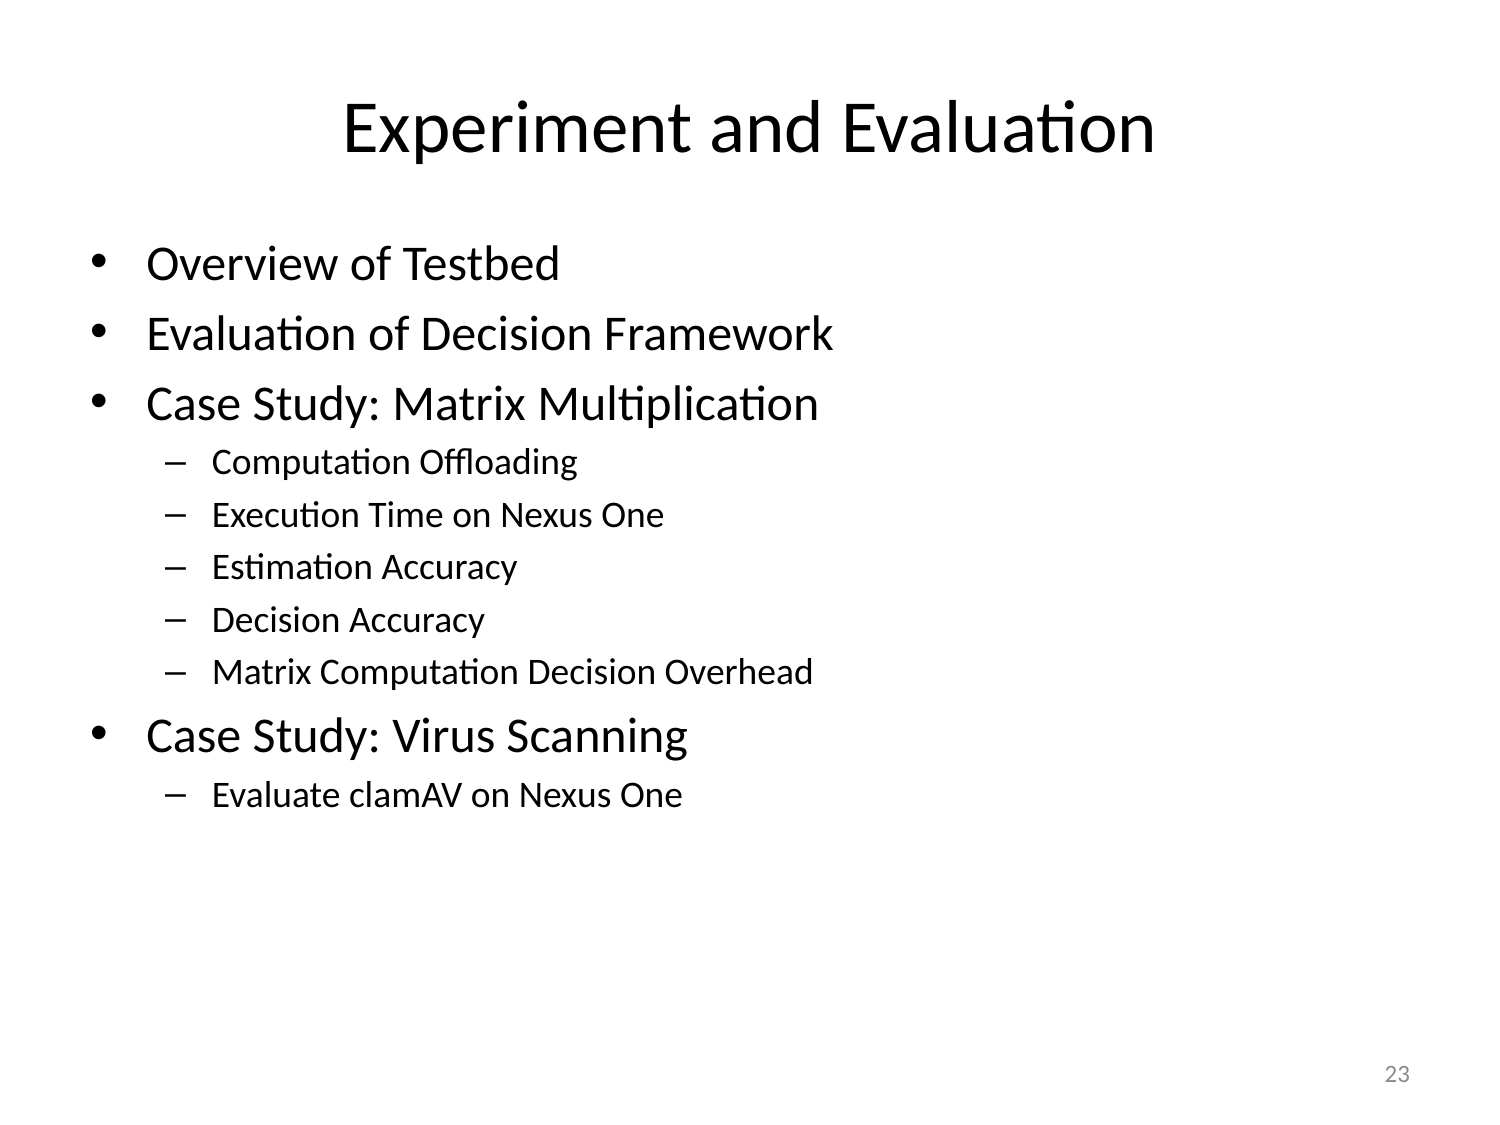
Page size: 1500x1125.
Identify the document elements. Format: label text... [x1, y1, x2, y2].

list Overview of Testbed Evaluation of Decision Framework Case Study: Matrix Multiplication Computation Offloading Execution Time on Nexus One Estimation Accuracy Decision Accuracy Matrix Computation Decision Overhead Case Study: Virus Scanning Evaluate clamAV on Nexus One [75, 222, 1425, 1005]
slide_number 23 [1074, 1042, 1425, 1103]
title Experiment and Evaluation [75, 45, 1425, 200]
